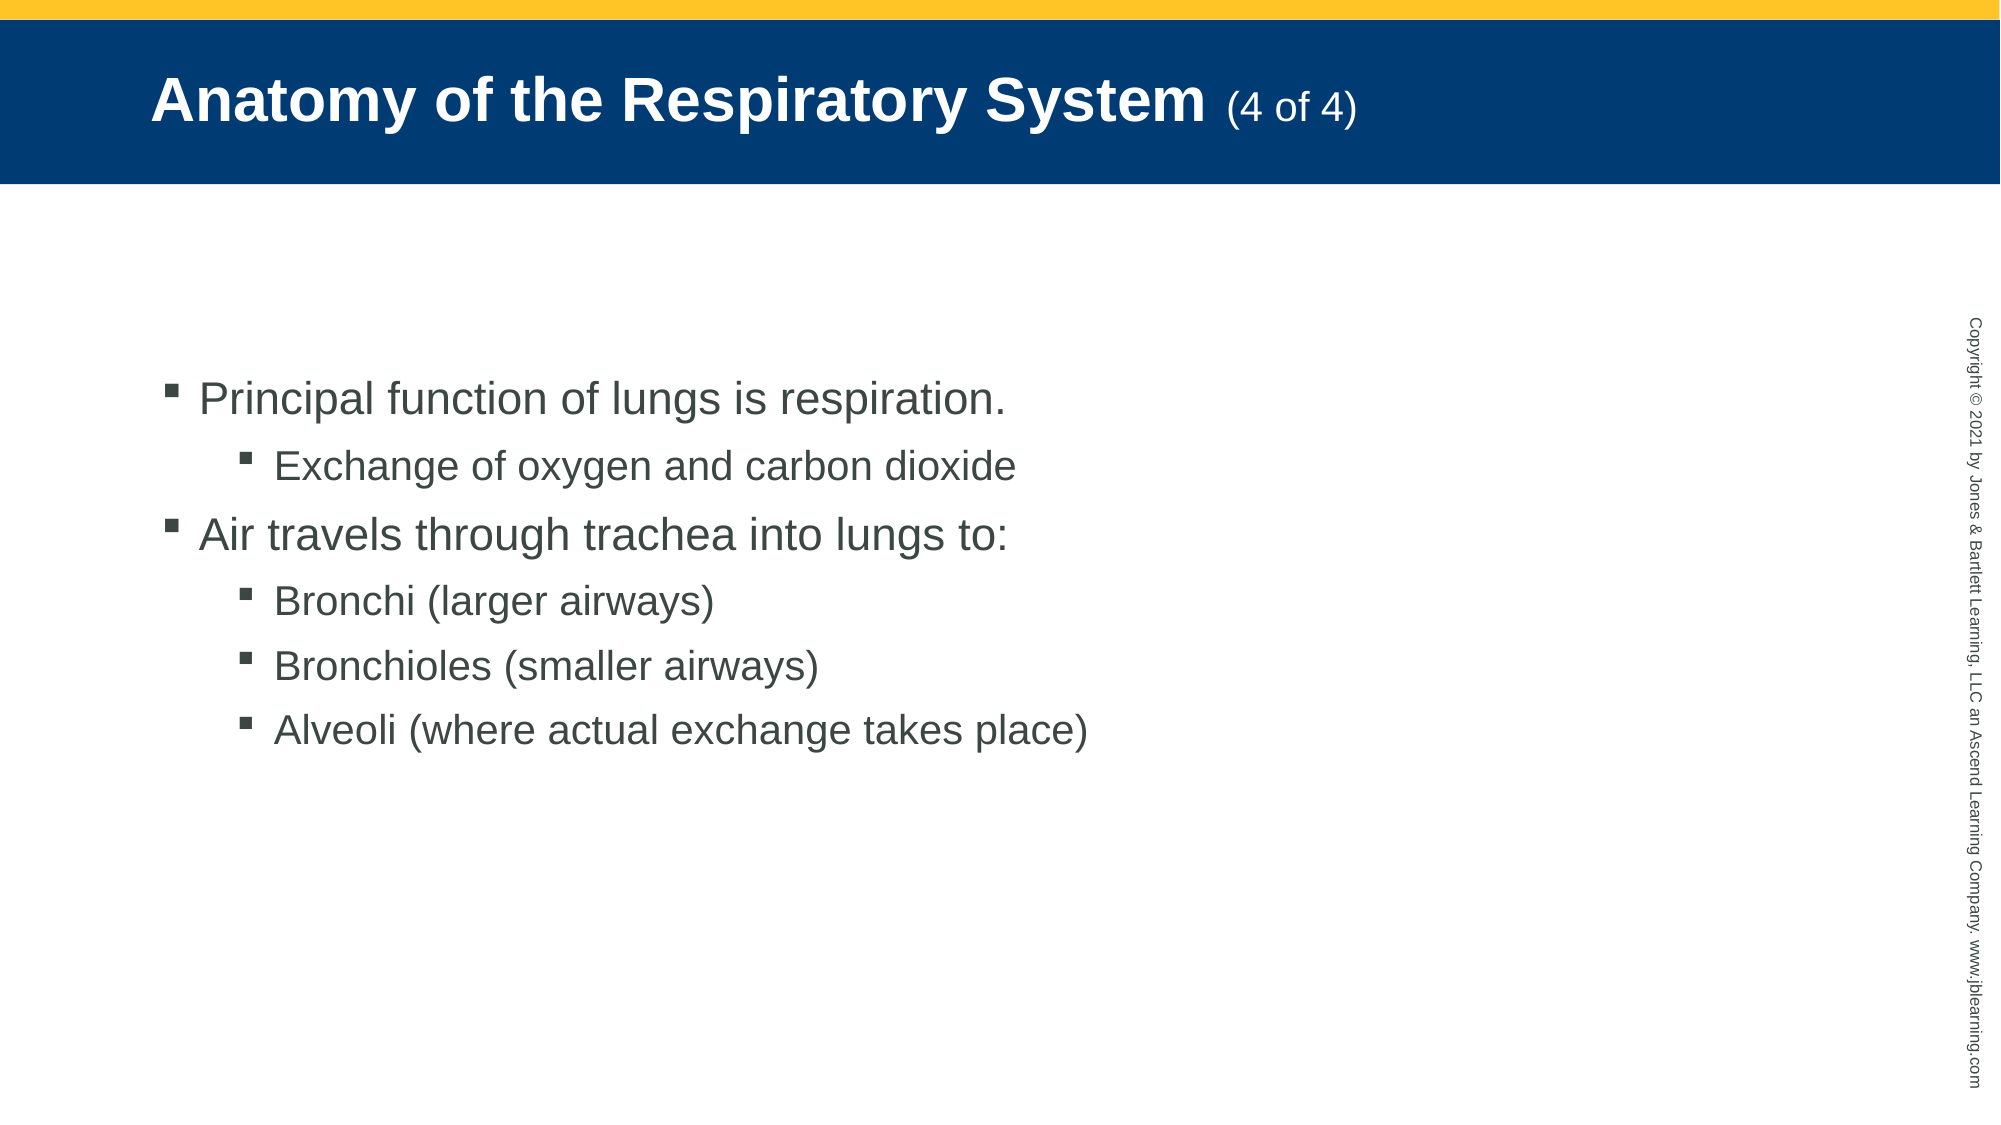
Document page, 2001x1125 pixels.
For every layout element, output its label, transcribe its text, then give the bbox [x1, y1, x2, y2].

title Anatomy of the Respiratory System (4 of 4) [0, 19, 2000, 185]
list Principal function of lungs is respiration. Exchange of oxygen and carbon dioxide Air travels through trachea into lungs to: Bronchi (larger airways) Bronchioles (smaller airways) Alveoli (where actual exchange takes place) [146, 361, 1859, 1016]
